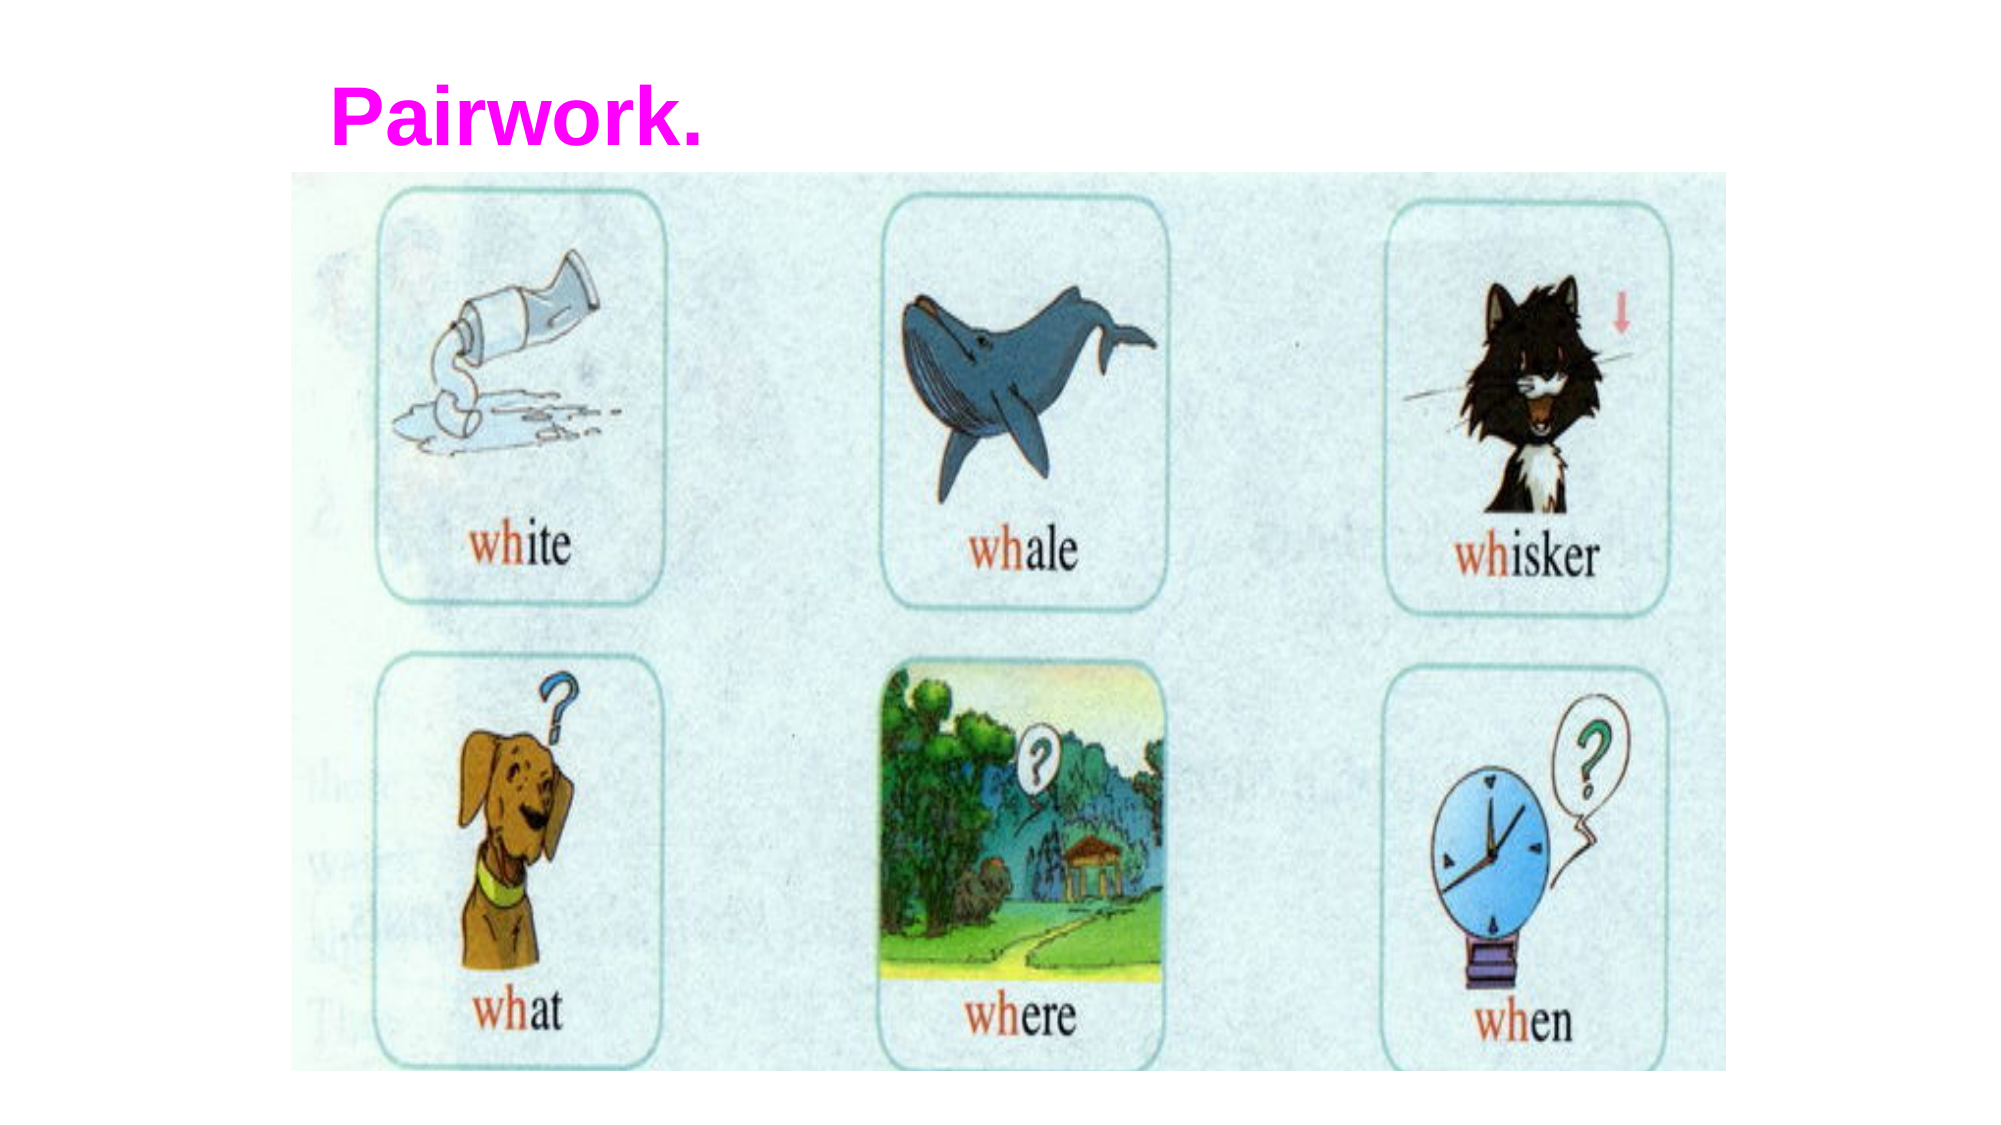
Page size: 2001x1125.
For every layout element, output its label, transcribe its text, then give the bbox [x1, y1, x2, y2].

picture [291, 172, 1726, 1071]
text_box Pairwork. [315, 54, 901, 170]
